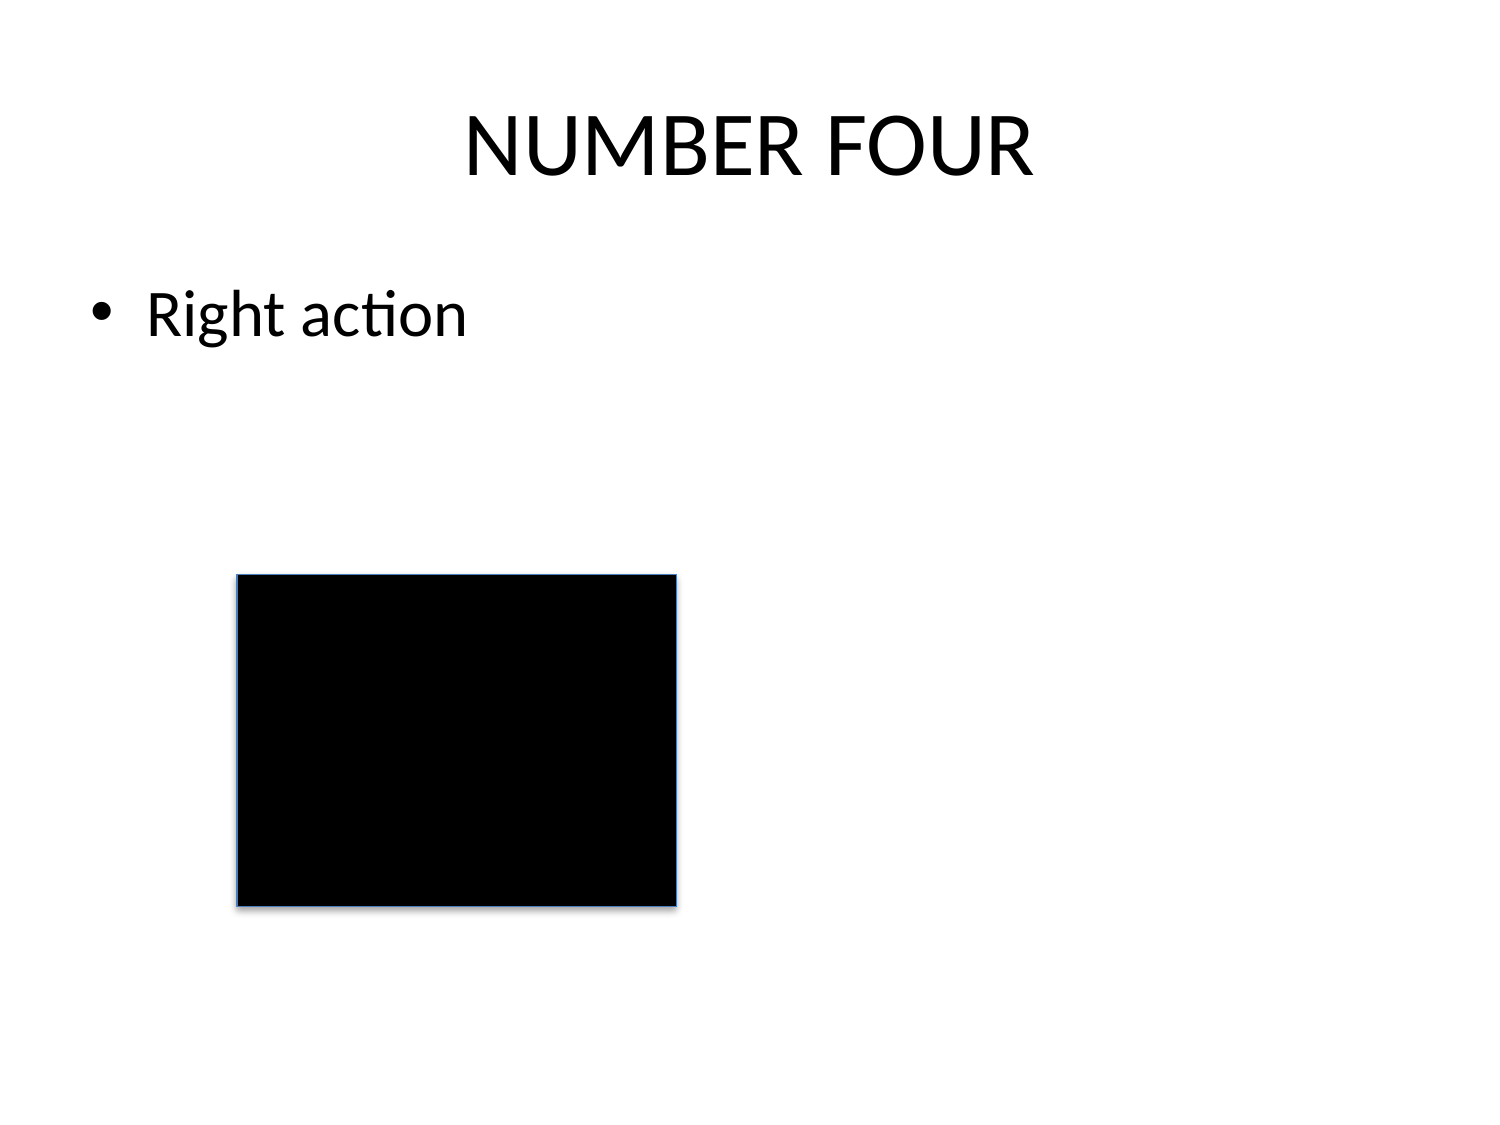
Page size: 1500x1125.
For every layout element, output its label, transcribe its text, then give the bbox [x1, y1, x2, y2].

text_box [236, 574, 677, 907]
list Right action [75, 262, 1425, 363]
title NUMBER FOUR [75, 45, 1425, 233]
